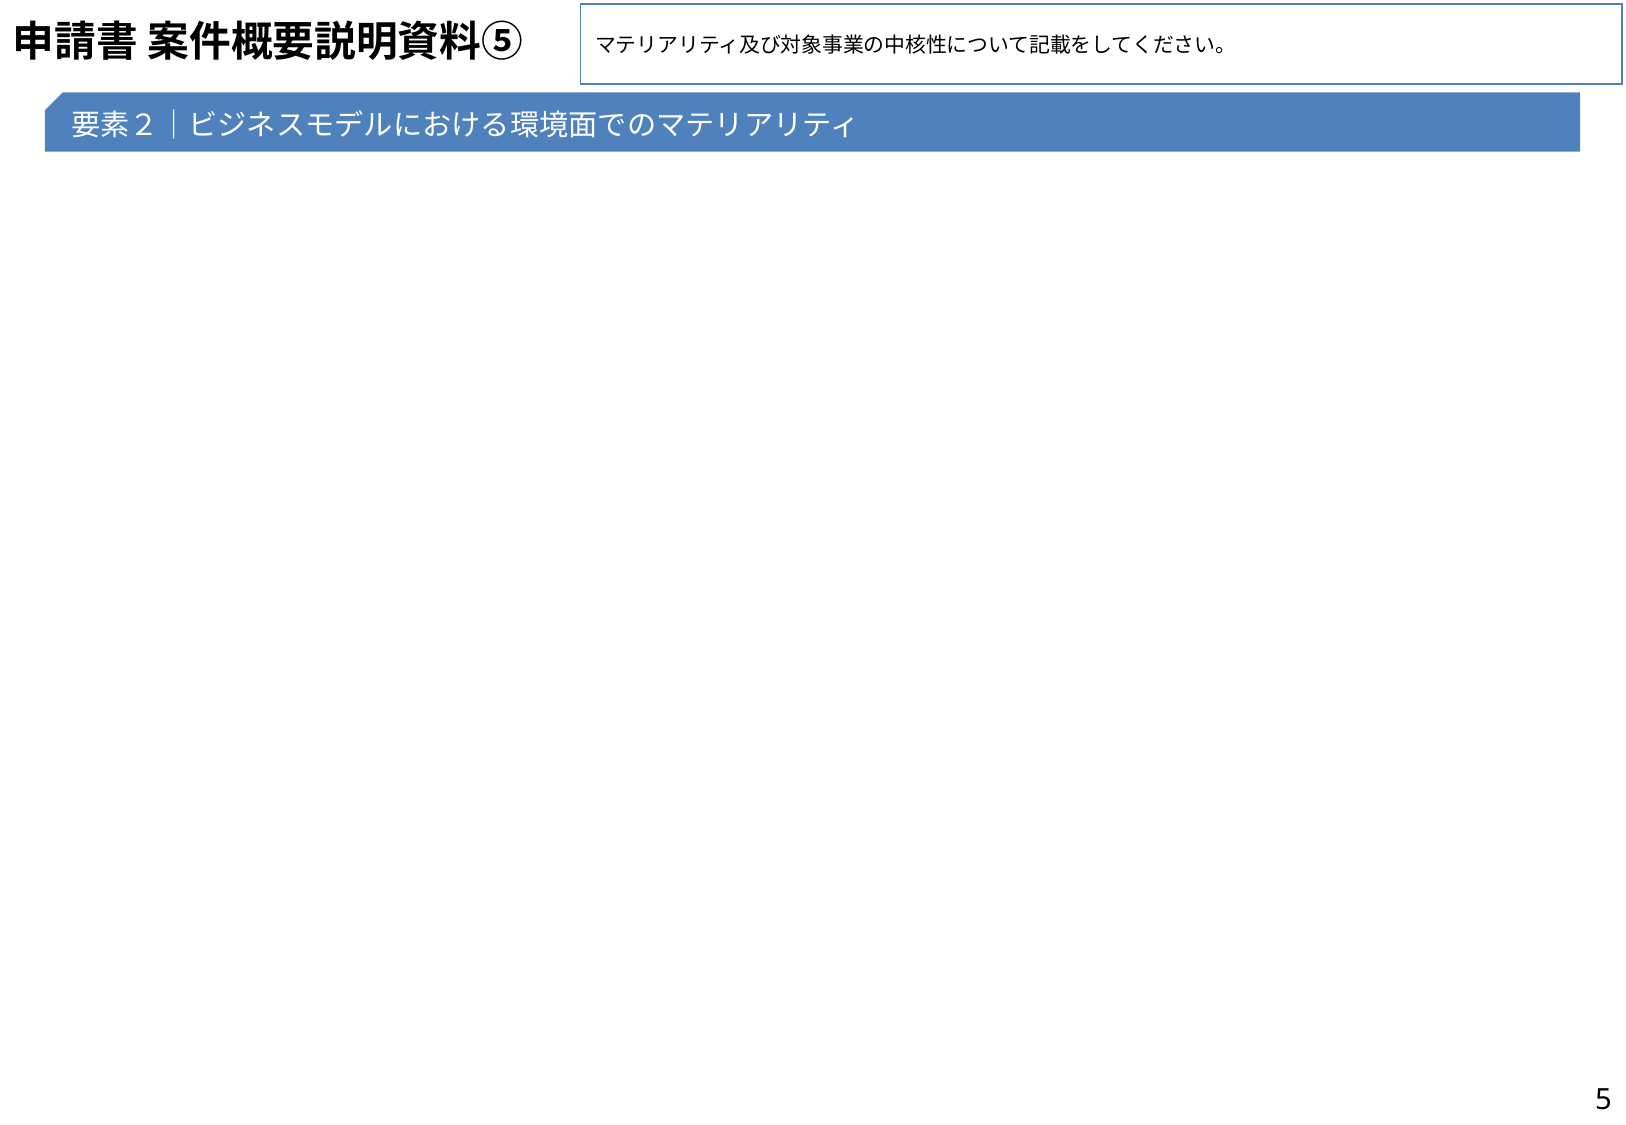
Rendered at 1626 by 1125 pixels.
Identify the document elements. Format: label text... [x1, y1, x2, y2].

text_box 要素２｜ビジネスモデルにおける環境面でのマテリアリティ [44, 92, 1581, 152]
slide_number 5 [1247, 1070, 1625, 1125]
text_box マテリアリティ及び対象事業の中核性について記載をしてください。 [580, 4, 1623, 84]
title 申請書 案件概要説明資料⑤ [0, 7, 580, 73]
